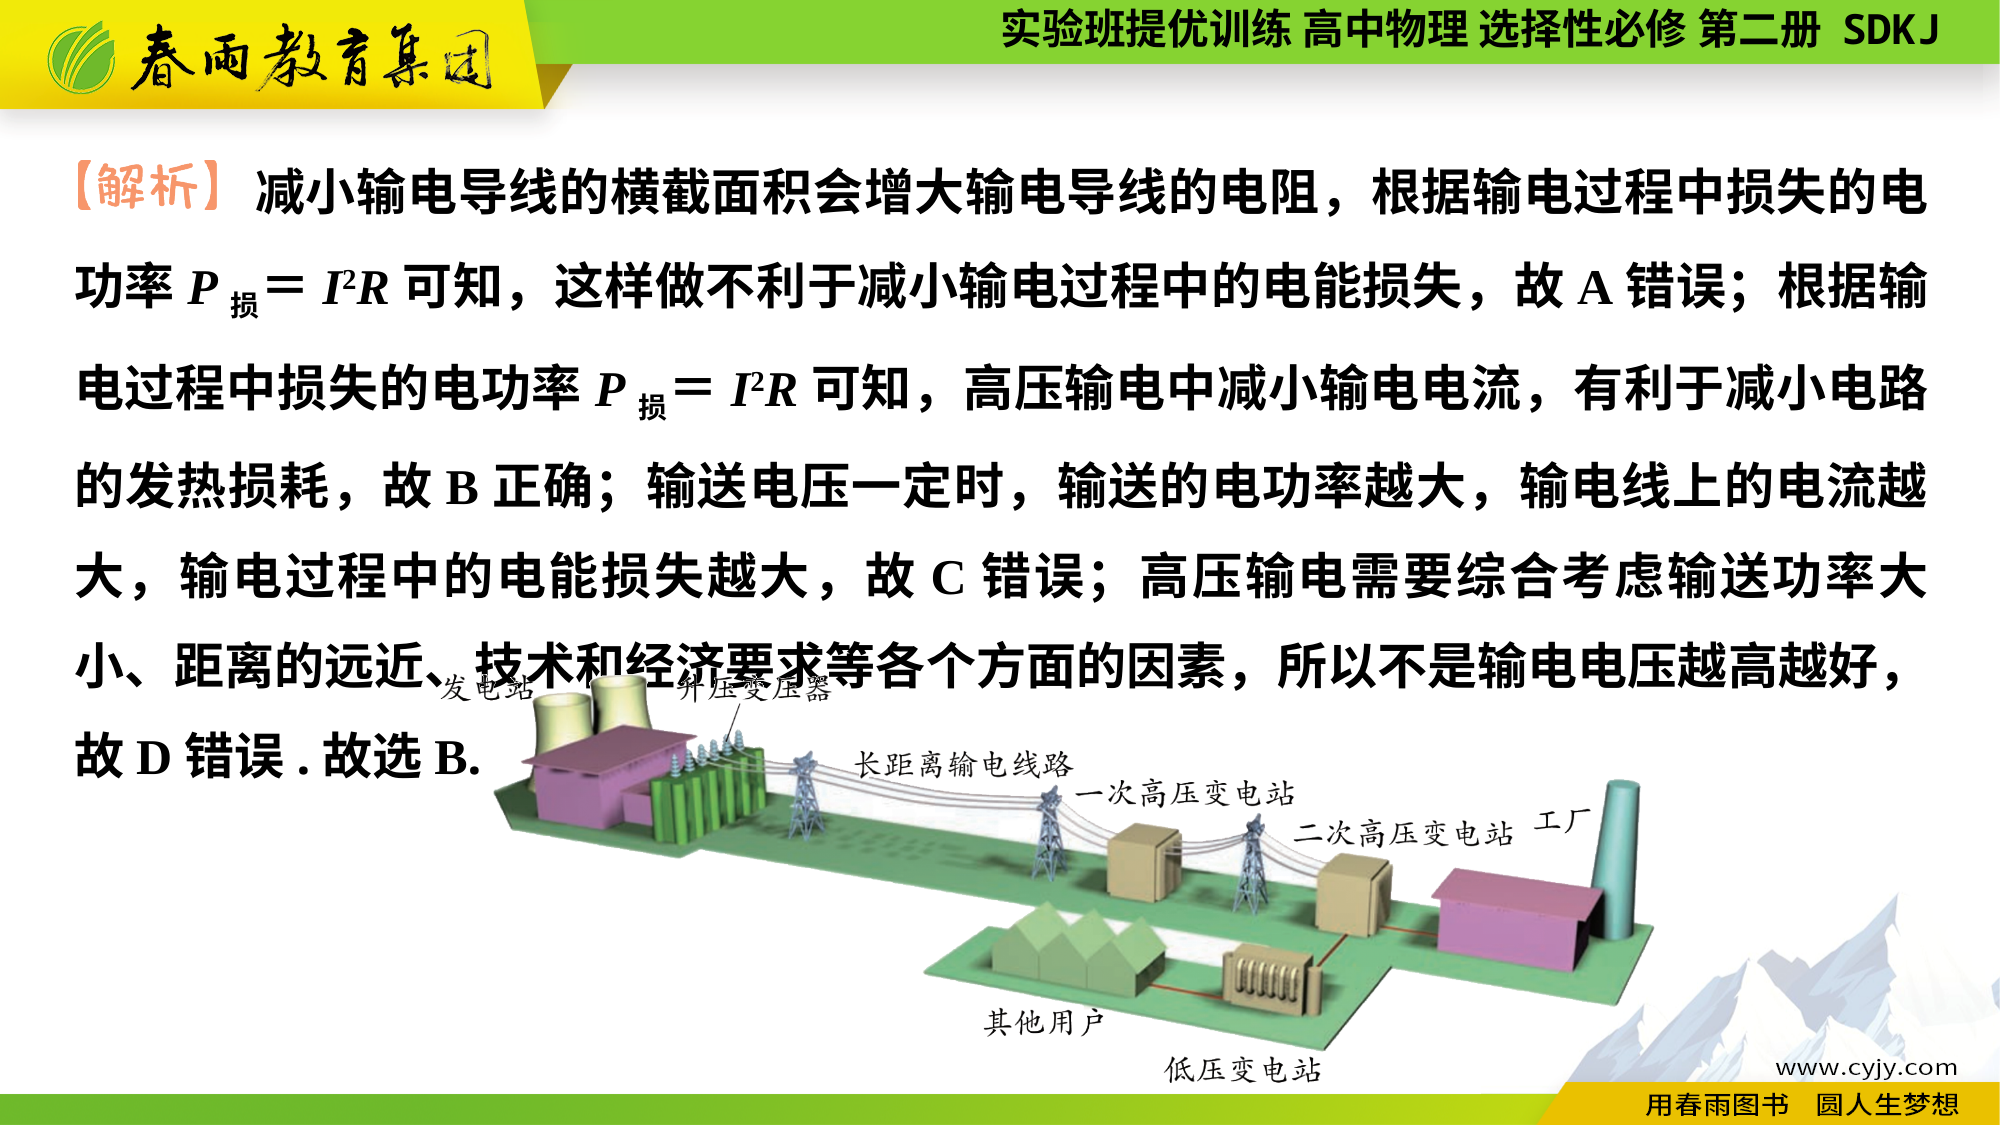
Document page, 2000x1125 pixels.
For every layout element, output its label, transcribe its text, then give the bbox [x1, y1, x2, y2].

picture [0, 0, 2000, 1125]
list 减小输电导线的横截面积会增大输电导线的电阻，根据输电过程中损失的电功率P损＝I2R可知，这样做不利于减小输电过程中的电能损失，故A错误；根据输电过程中损失的电功率P损＝I2R可知，高压输电中减小输电电流，有利于减小电路的发热损耗，故B正确；输送电压一定时，输送的电功率越大，输电线上的电流越大，输电过程中的电能损失越大，故C错误；高压输电需要综合考虑输送功率大小、距离的远近、技术和经济要求等各个方面的因素，所以不是输电电压越高越好，故D错误.故选B. [59, 122, 1944, 763]
